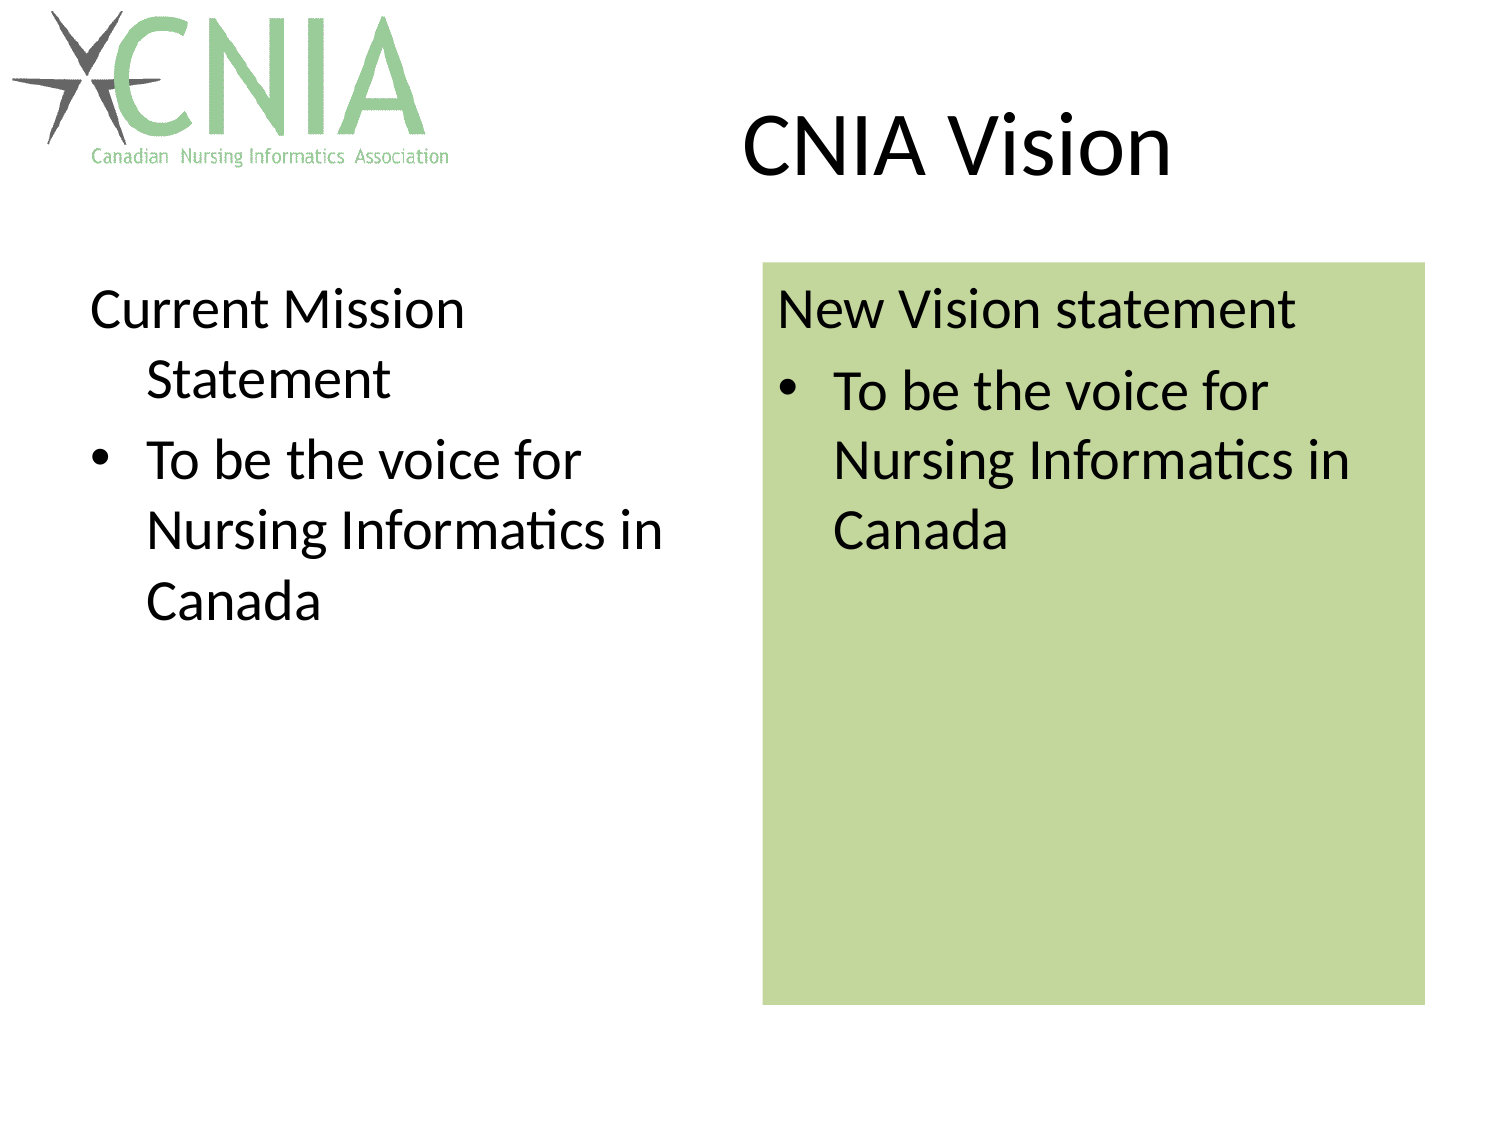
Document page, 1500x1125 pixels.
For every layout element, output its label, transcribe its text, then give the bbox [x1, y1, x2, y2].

picture [0, 0, 453, 170]
list New Vision statement To be the voice for Nursing Informatics in Canada [762, 262, 1426, 1006]
list Current Mission Statement To be the voice for Nursing Informatics in Canada [74, 262, 738, 1006]
title CNIA Vision [491, 44, 1426, 233]
